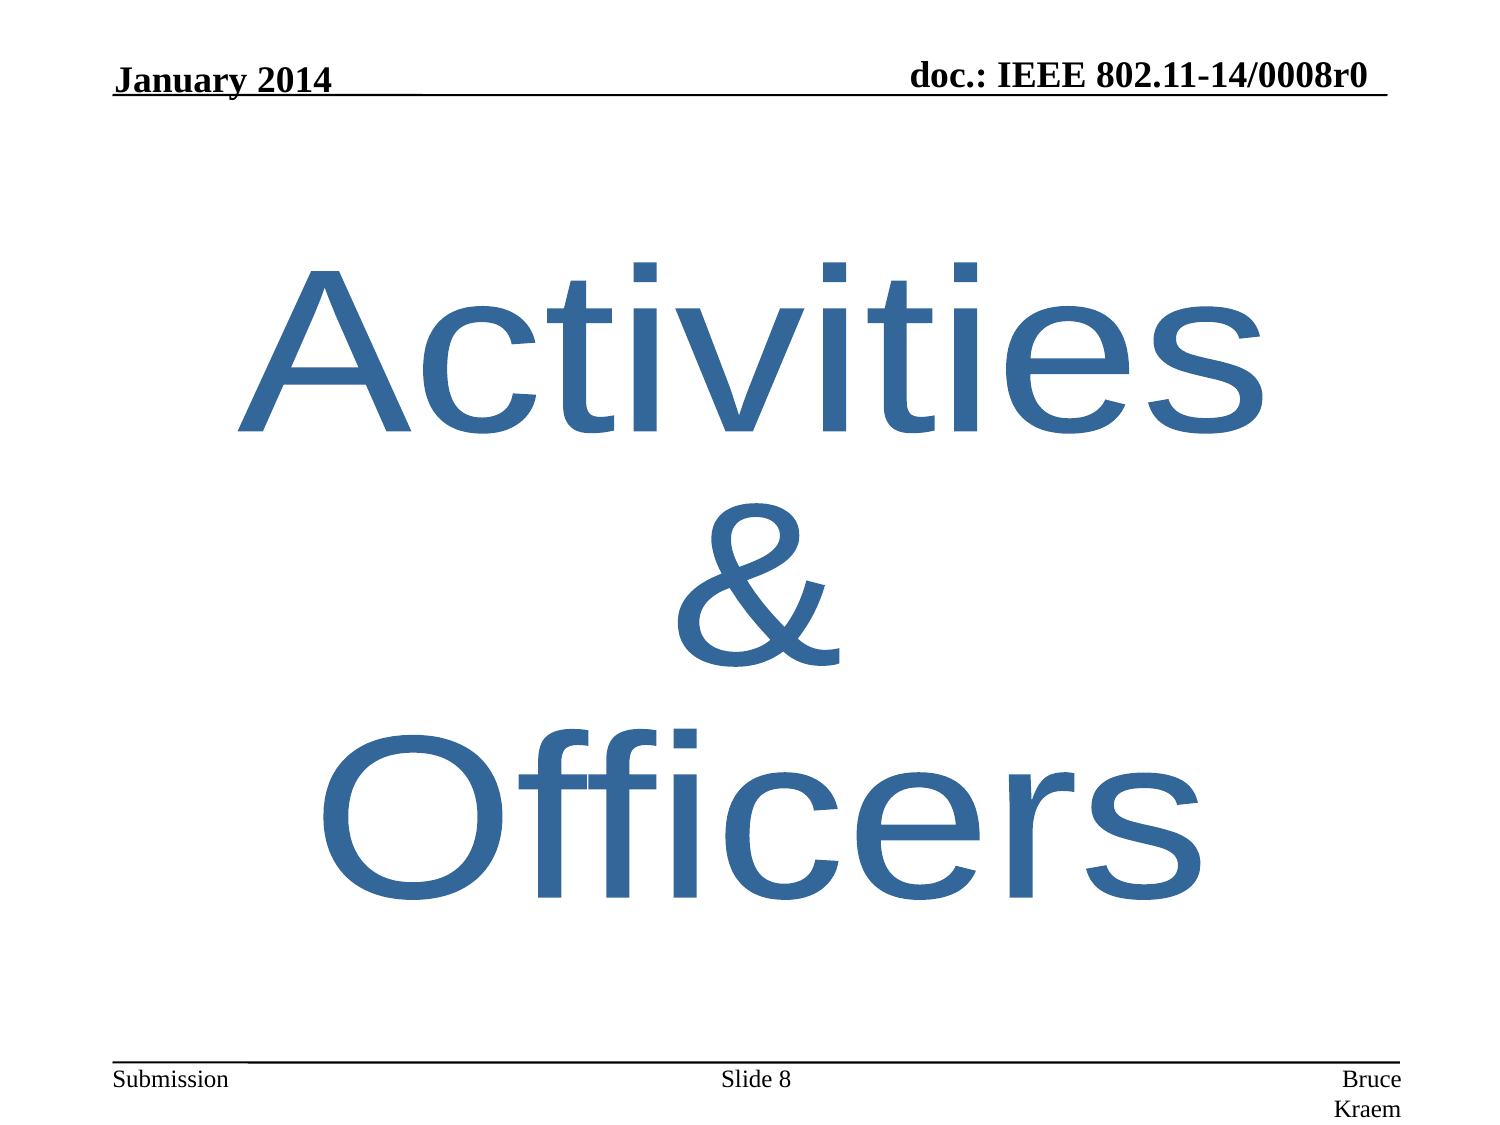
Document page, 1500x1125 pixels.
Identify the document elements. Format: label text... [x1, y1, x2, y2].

slide_number Slide 8 [712, 1062, 800, 1093]
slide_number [114, 54, 335, 100]
footer Bruce Kraemer, Marvell [1325, 1062, 1402, 1093]
